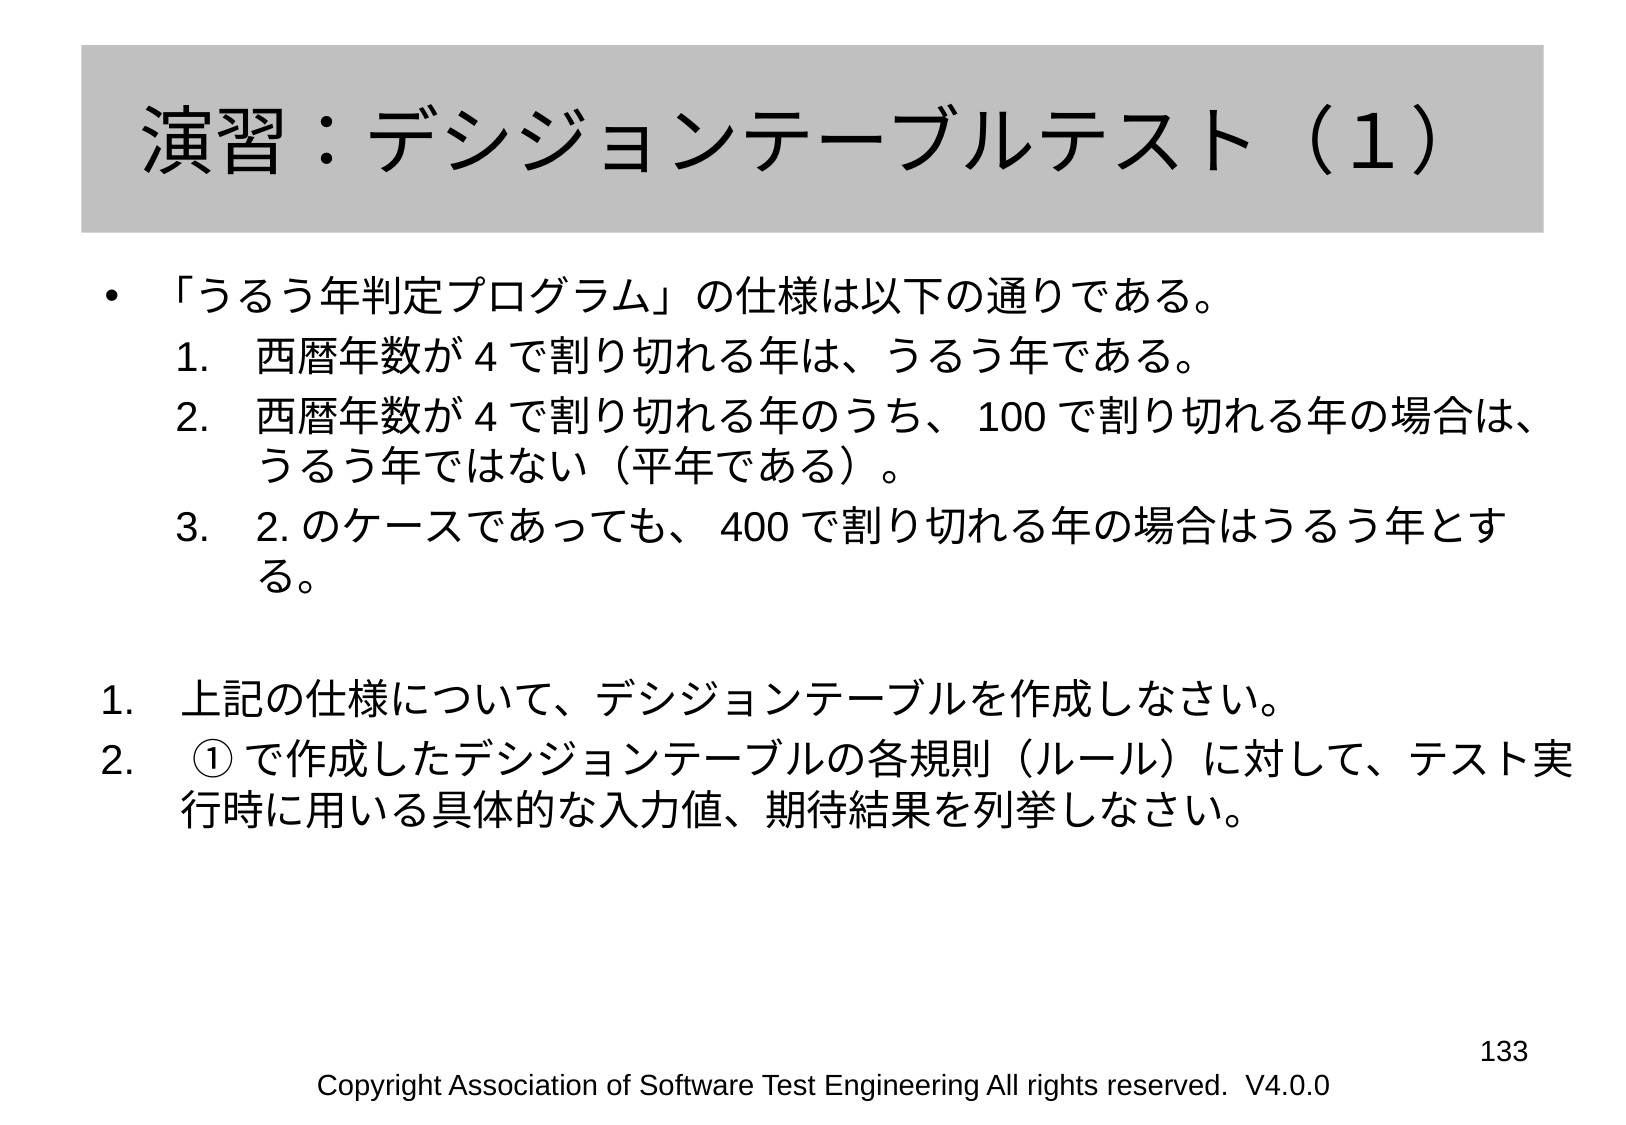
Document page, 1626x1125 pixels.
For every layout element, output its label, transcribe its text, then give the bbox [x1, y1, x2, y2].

footer Copyright Association of Software Test Engineering All rights reserved. V4.0.0 [233, 1058, 1415, 1103]
text_box 「うるう年判定プログラム」の仕様は以下の通りである。 西暦年数が4で割り切れる年は、うるう年である。 西暦年数が4で割り切れる年のうち、100で割り切れる年の場合は、うるう年ではない（平年である）。 2.のケースであっても、400で割り切れる年の場合はうるう年とする。 上記の仕様について、デシジョンテーブルを作成しなさい。 ①で作成したデシジョンテーブルの各規則（ルール）に対して、テスト実行時に用いる具体的な入力値、期待結果を列挙しなさい。 [81, 262, 1604, 1005]
slide_number ‹#› [1164, 1024, 1544, 1103]
title 演習：デシジョンテーブルテスト（１） [81, 45, 1544, 233]
